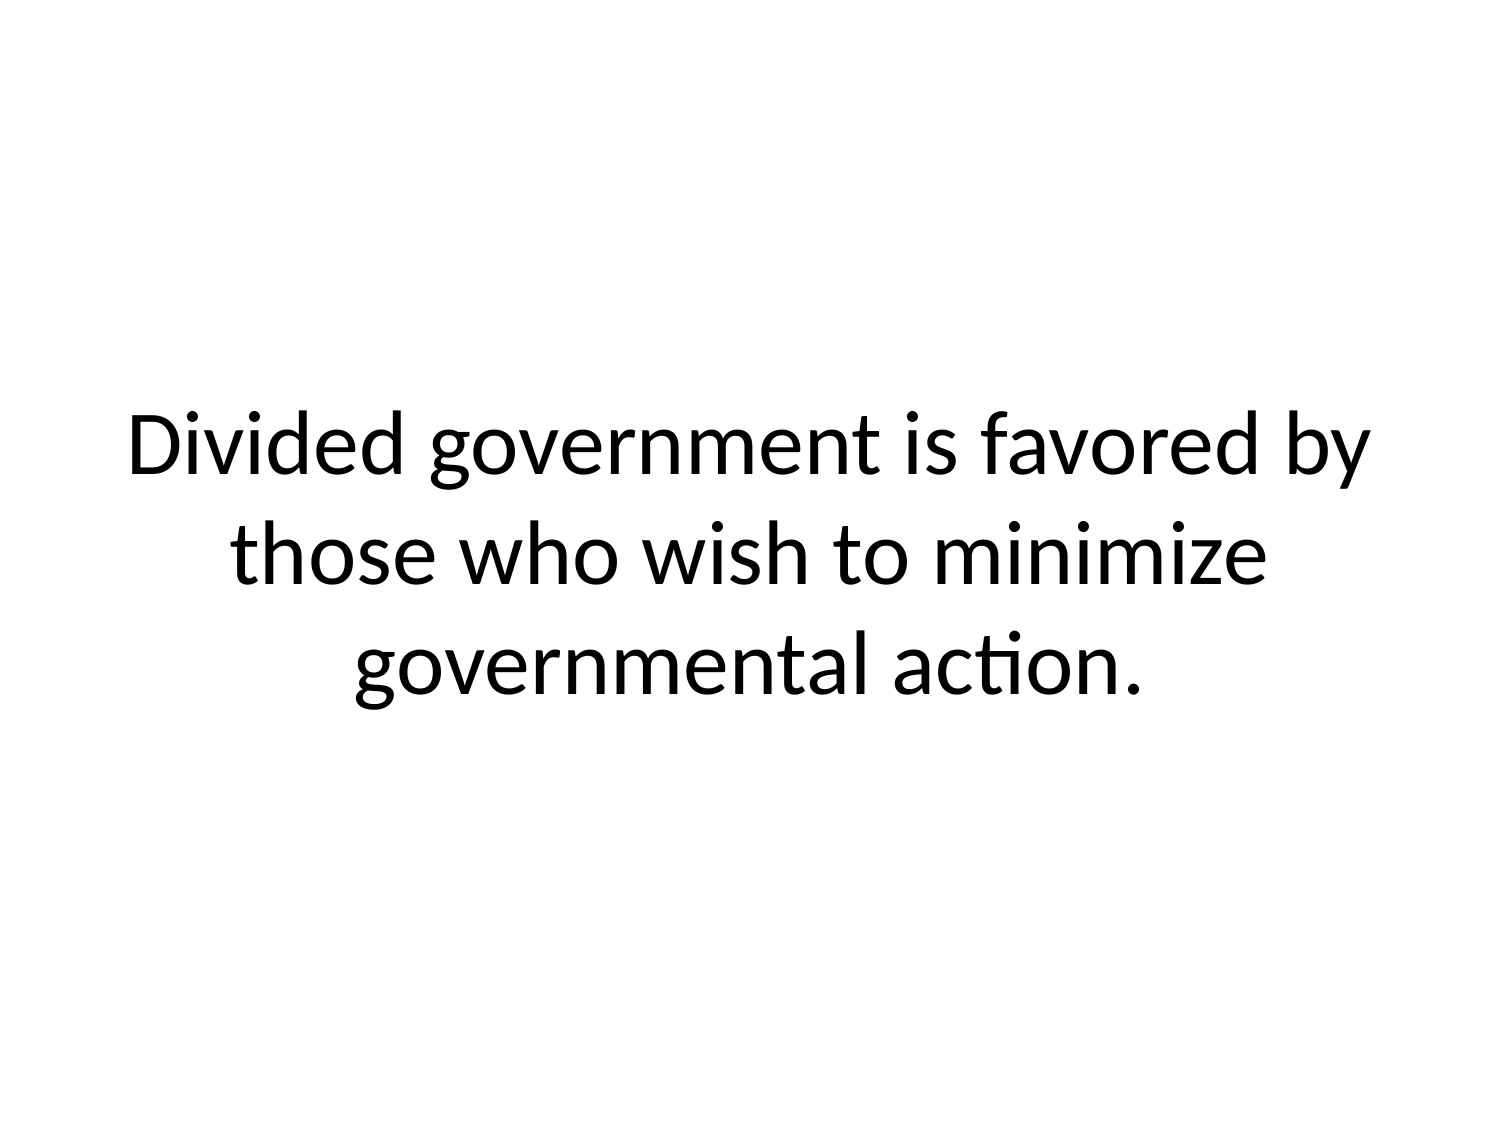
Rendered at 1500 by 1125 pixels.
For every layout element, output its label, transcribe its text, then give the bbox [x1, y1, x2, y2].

title Divided government is favored by those who wish to minimize governmental action. [74, 44, 1426, 1051]
